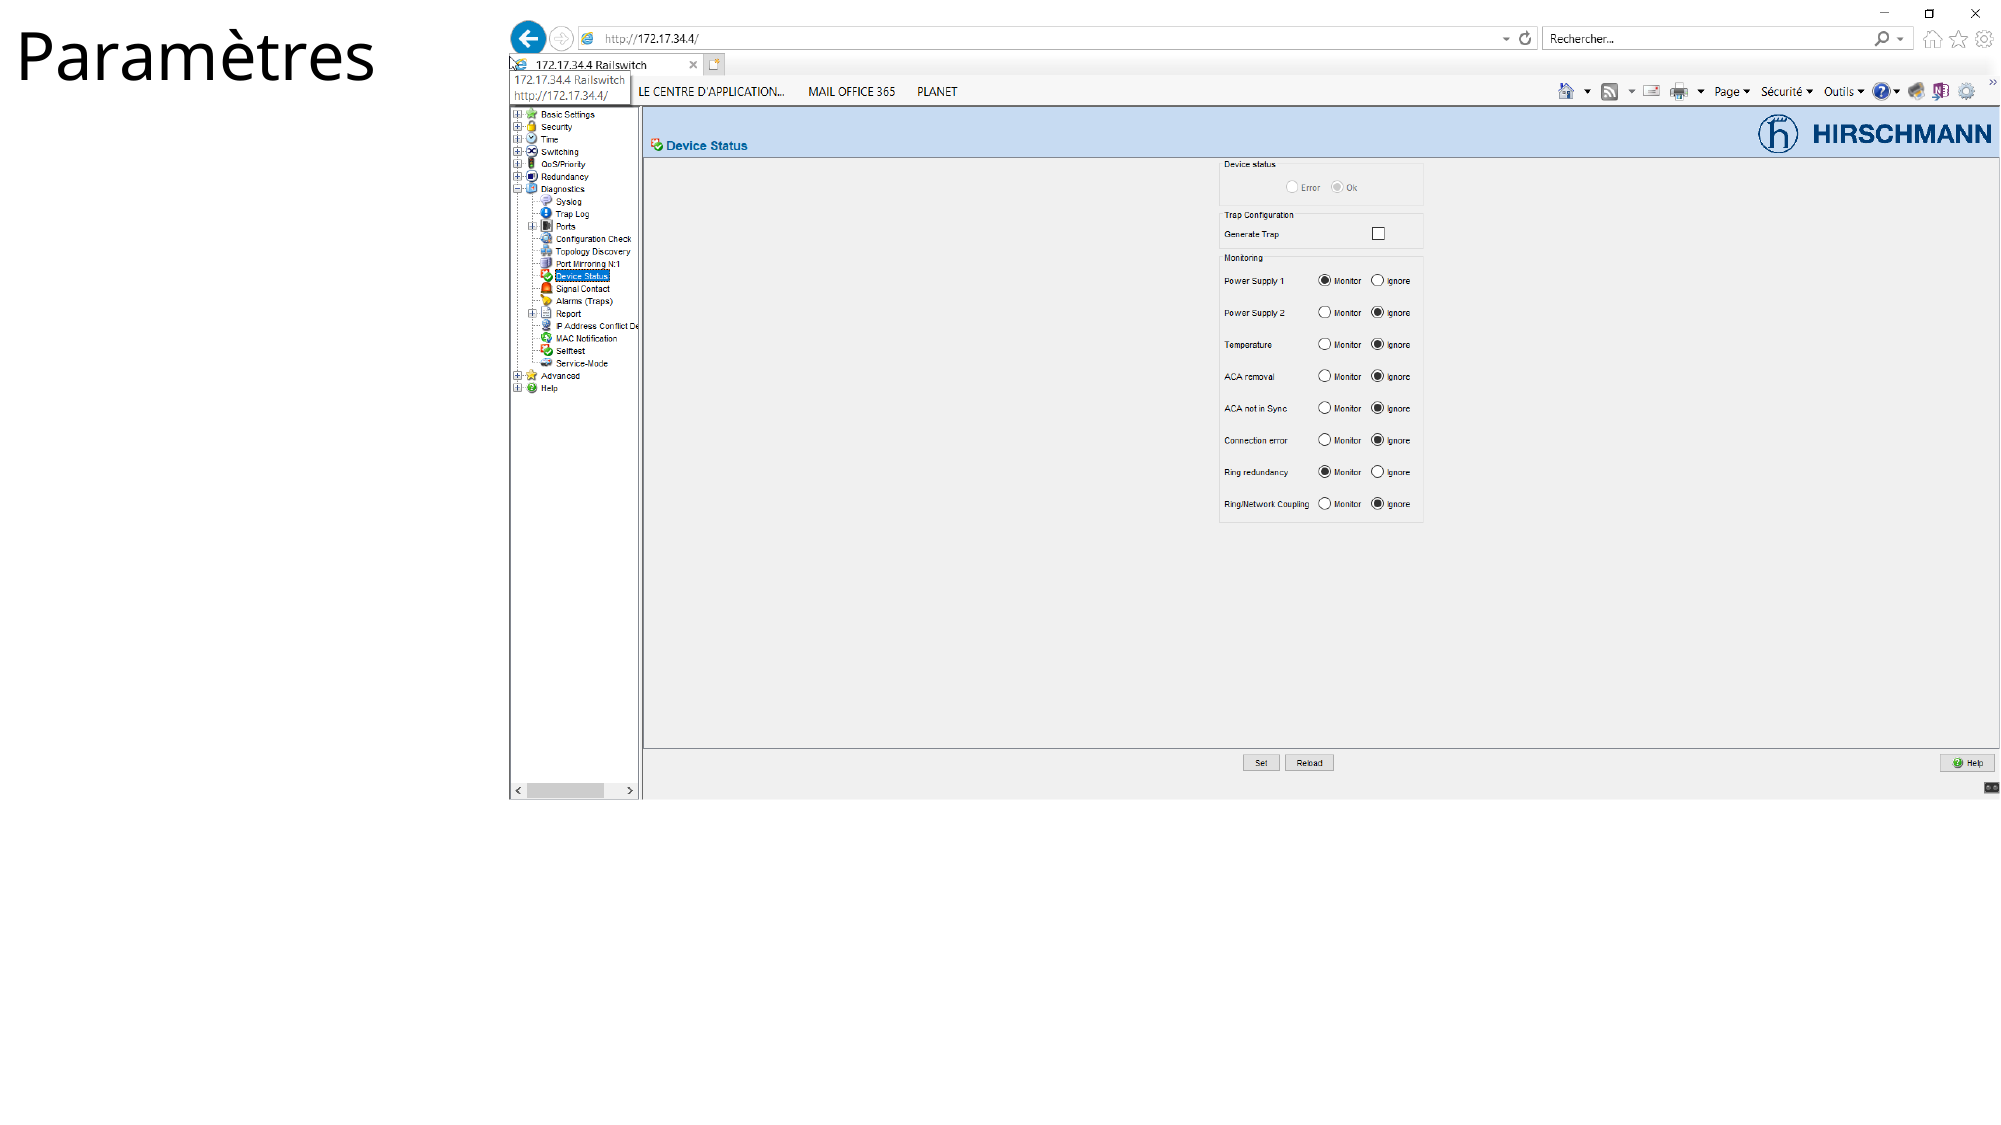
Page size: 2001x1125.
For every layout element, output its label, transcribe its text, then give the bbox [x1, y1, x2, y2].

picture [509, 0, 2000, 800]
title Paramètres [0, 0, 509, 103]
